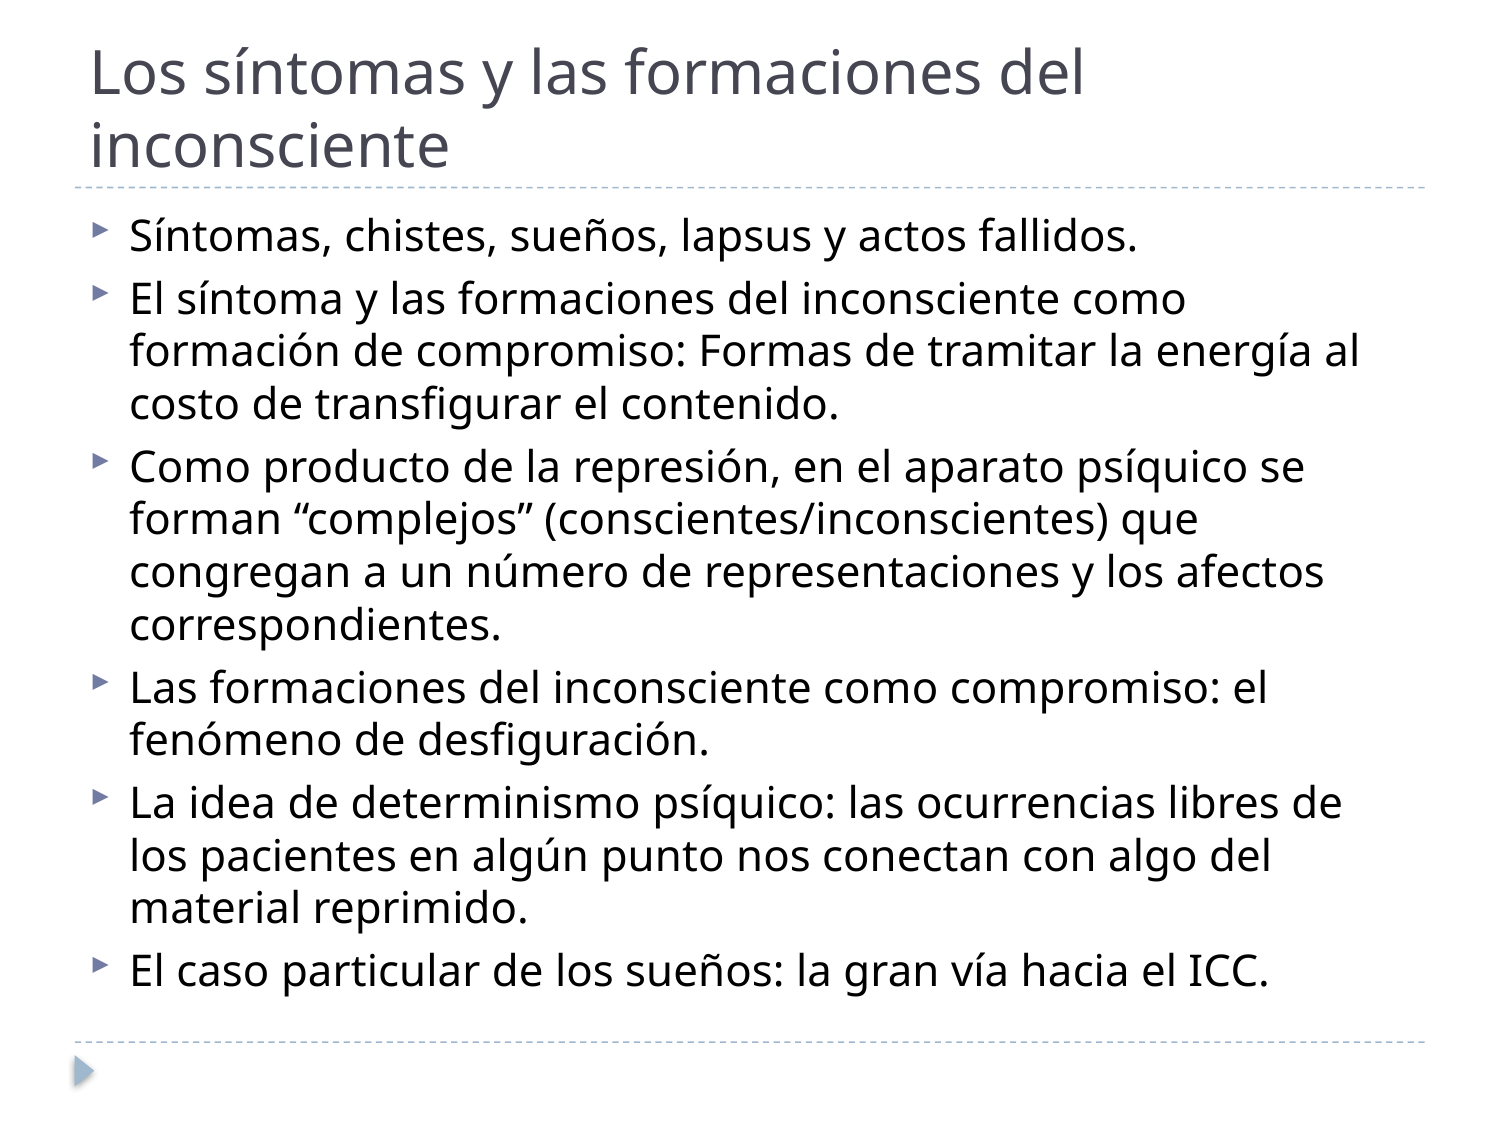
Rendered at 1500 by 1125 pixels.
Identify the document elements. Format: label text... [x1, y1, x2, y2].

list Síntomas, chistes, sueños, lapsus y actos fallidos. El síntoma y las formaciones del inconsciente como formación de compromiso: Formas de tramitar la energía al costo de transfigurar el contenido. Como producto de la represión, en el aparato psíquico se forman “complejos” (conscientes/inconscientes) que congregan a un número de representaciones y los afectos correspondientes. Las formaciones del inconsciente como compromiso: el fenómeno de desfiguración. La idea de determinismo psíquico: las ocurrencias libres de los pacientes en algún punto nos conectan con algo del material reprimido. El caso particular de los sueños: la gran vía hacia el ICC. [75, 200, 1425, 1010]
title Los síntomas y las formaciones del inconsciente [75, 24, 1425, 188]
